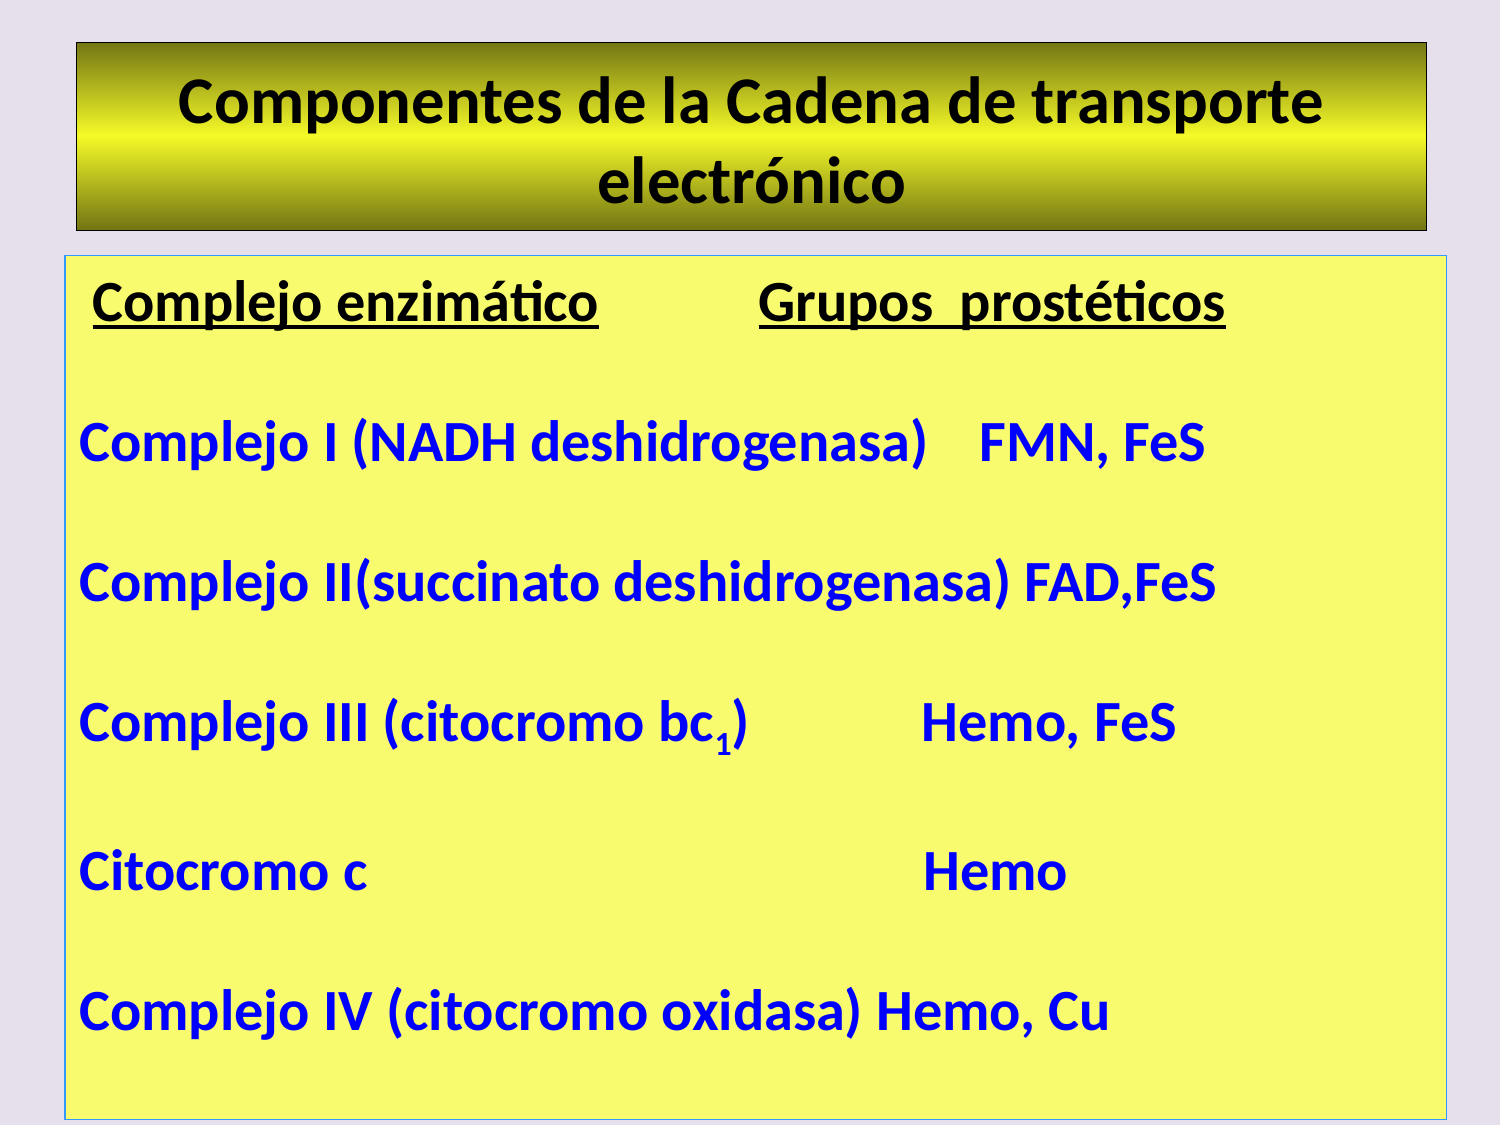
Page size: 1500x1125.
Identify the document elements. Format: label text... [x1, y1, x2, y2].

title Componentes de la Cadena de transporte electrónico [76, 42, 1427, 231]
text_box Complejo enzimático Grupos prostéticos Complejo I (NADH deshidrogenasa) FMN, FeS Complejo II(succinato deshidrogenasa) FAD,FeS Complejo III (citocromo bc1) Hemo, FeS Citocromo c Hemo Complejo IV (citocromo oxidasa) Hemo, Cu [64, 255, 1447, 1120]
